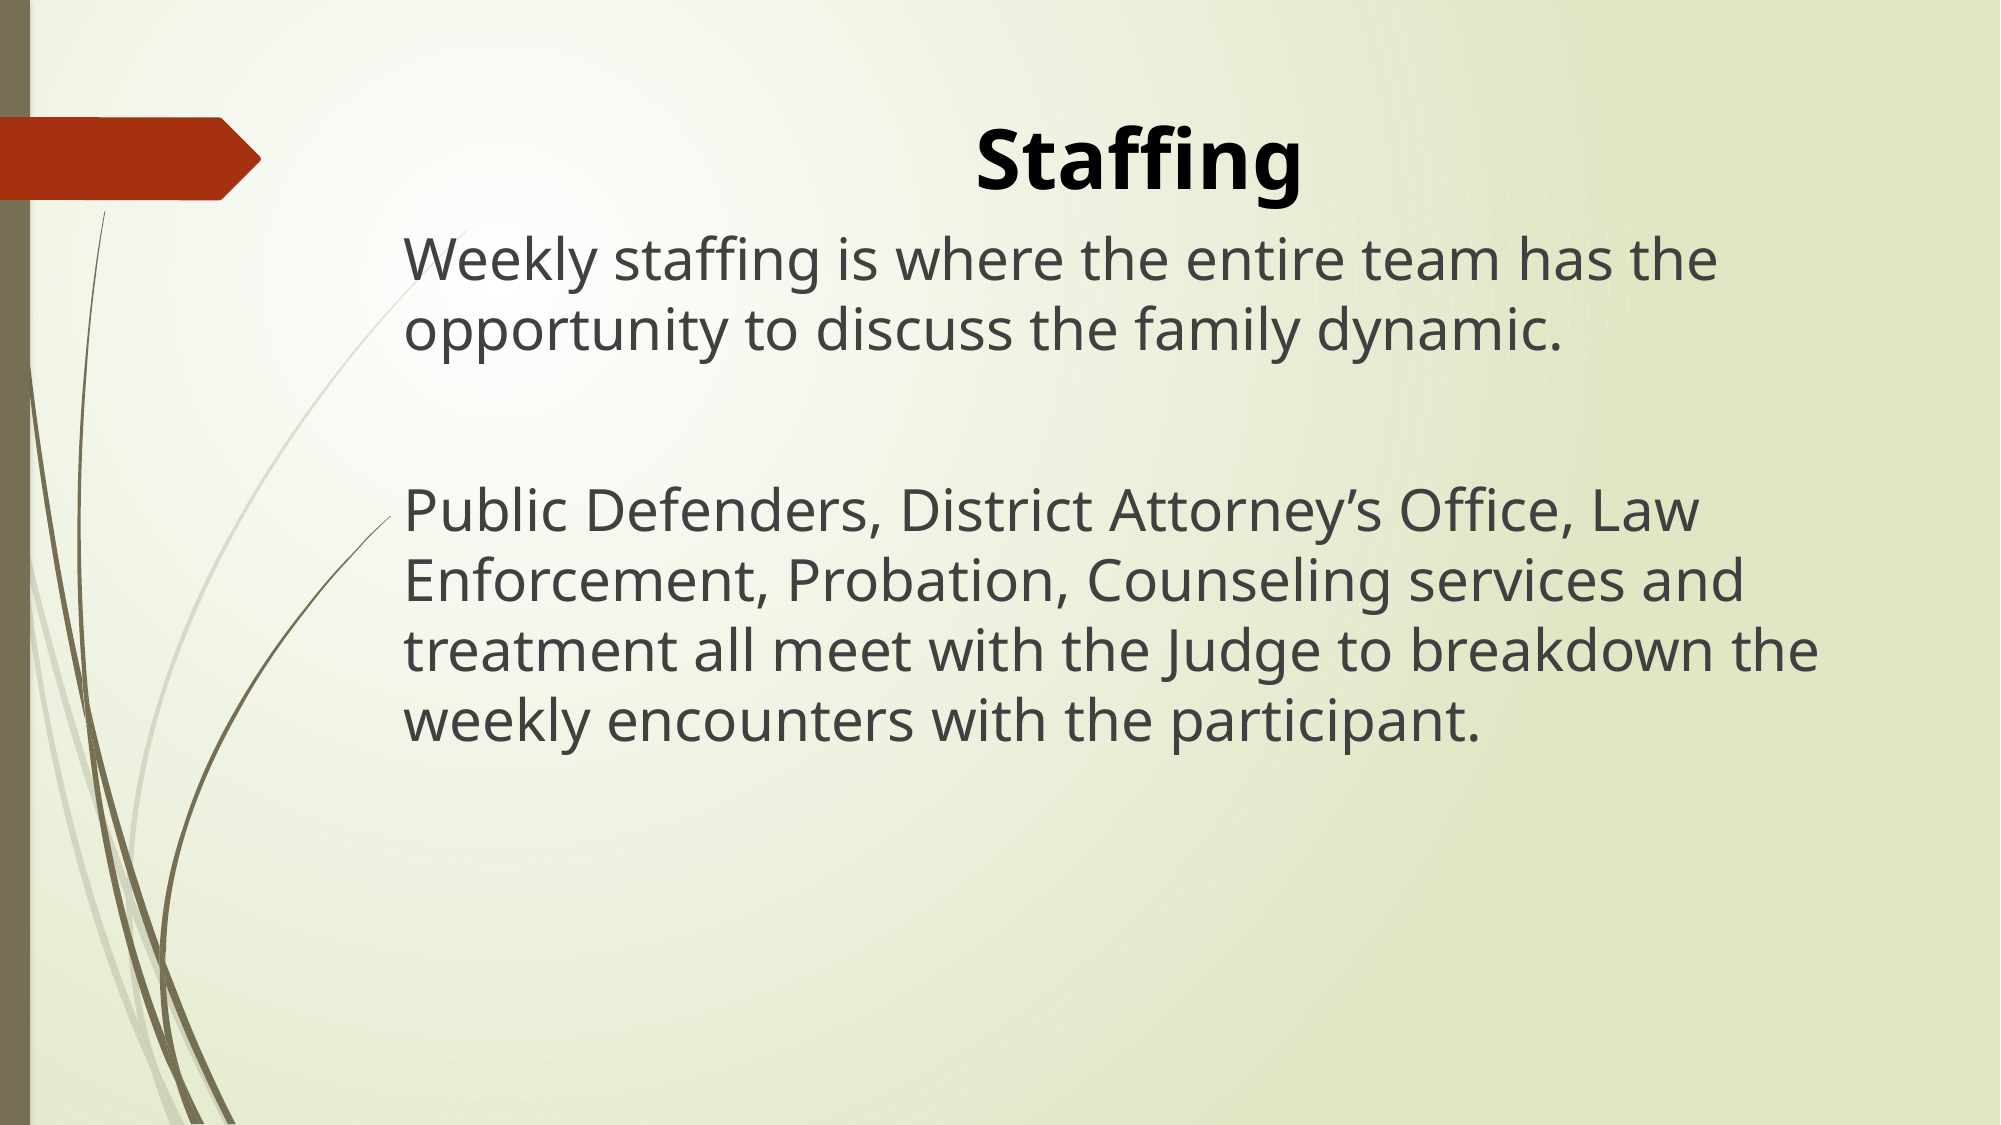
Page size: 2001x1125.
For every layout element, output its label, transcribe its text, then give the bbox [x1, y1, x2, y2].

list Weekly staffing is where the entire team has the opportunity to discuss the family dynamic. Public Defenders, District Attorney’s Office, Law Enforcement, Probation, Counseling services and treatment all meet with the Judge to breakdown the weekly encounters with the participant. [388, 214, 1852, 923]
text_box Staffing [414, 98, 1868, 214]
